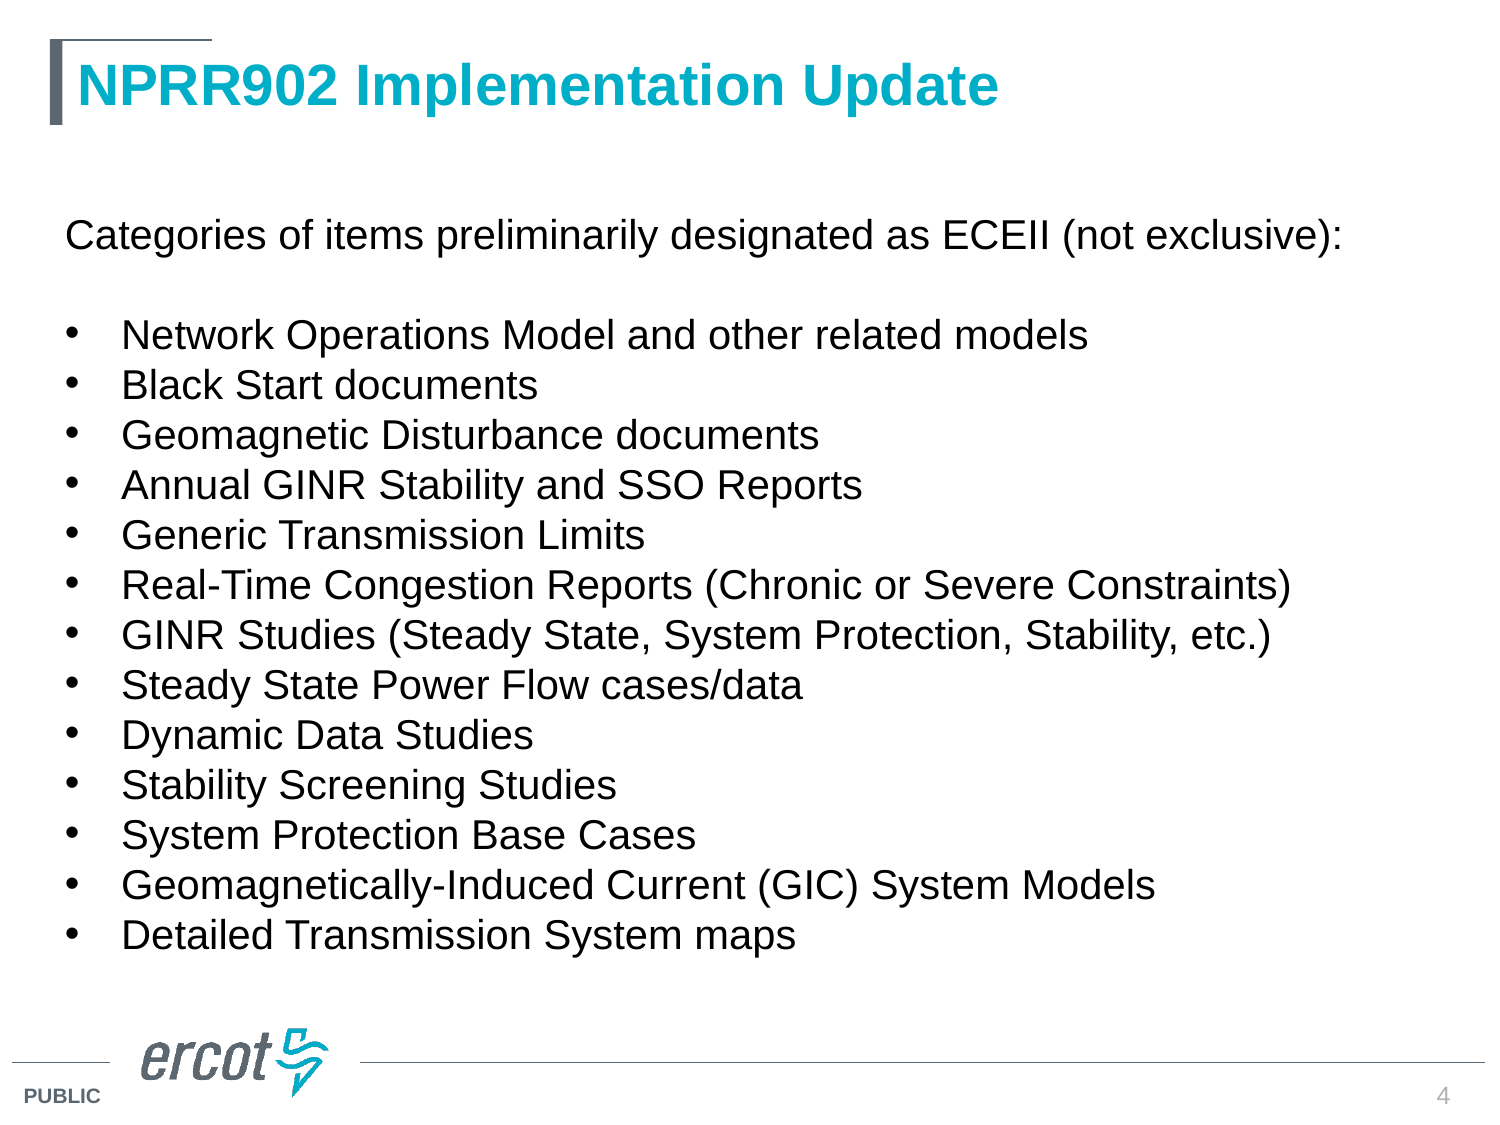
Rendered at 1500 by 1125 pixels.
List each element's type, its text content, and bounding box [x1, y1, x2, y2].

picture [137, 1024, 332, 1100]
slide_number 4 [1400, 1076, 1488, 1113]
title NPRR902 Implementation Update [62, 39, 1450, 125]
list Categories of items preliminarily designated as ECEII (not exclusive): Network Operations Model and other related models Black Start documents Geomagnetic Disturbance documents Annual GINR Stability and SSO Reports Generic Transmission Limits Real-Time Congestion Reports (Chronic or Severe Constraints) GINR Studies (Steady State, System Protection, Stability, etc.) Steady State Power Flow cases/data Dynamic Data Studies Stability Screening Studies System Protection Base Cases Geomagnetically-Induced Current (GIC) System Models Detailed Transmission System maps [50, 200, 1450, 1000]
